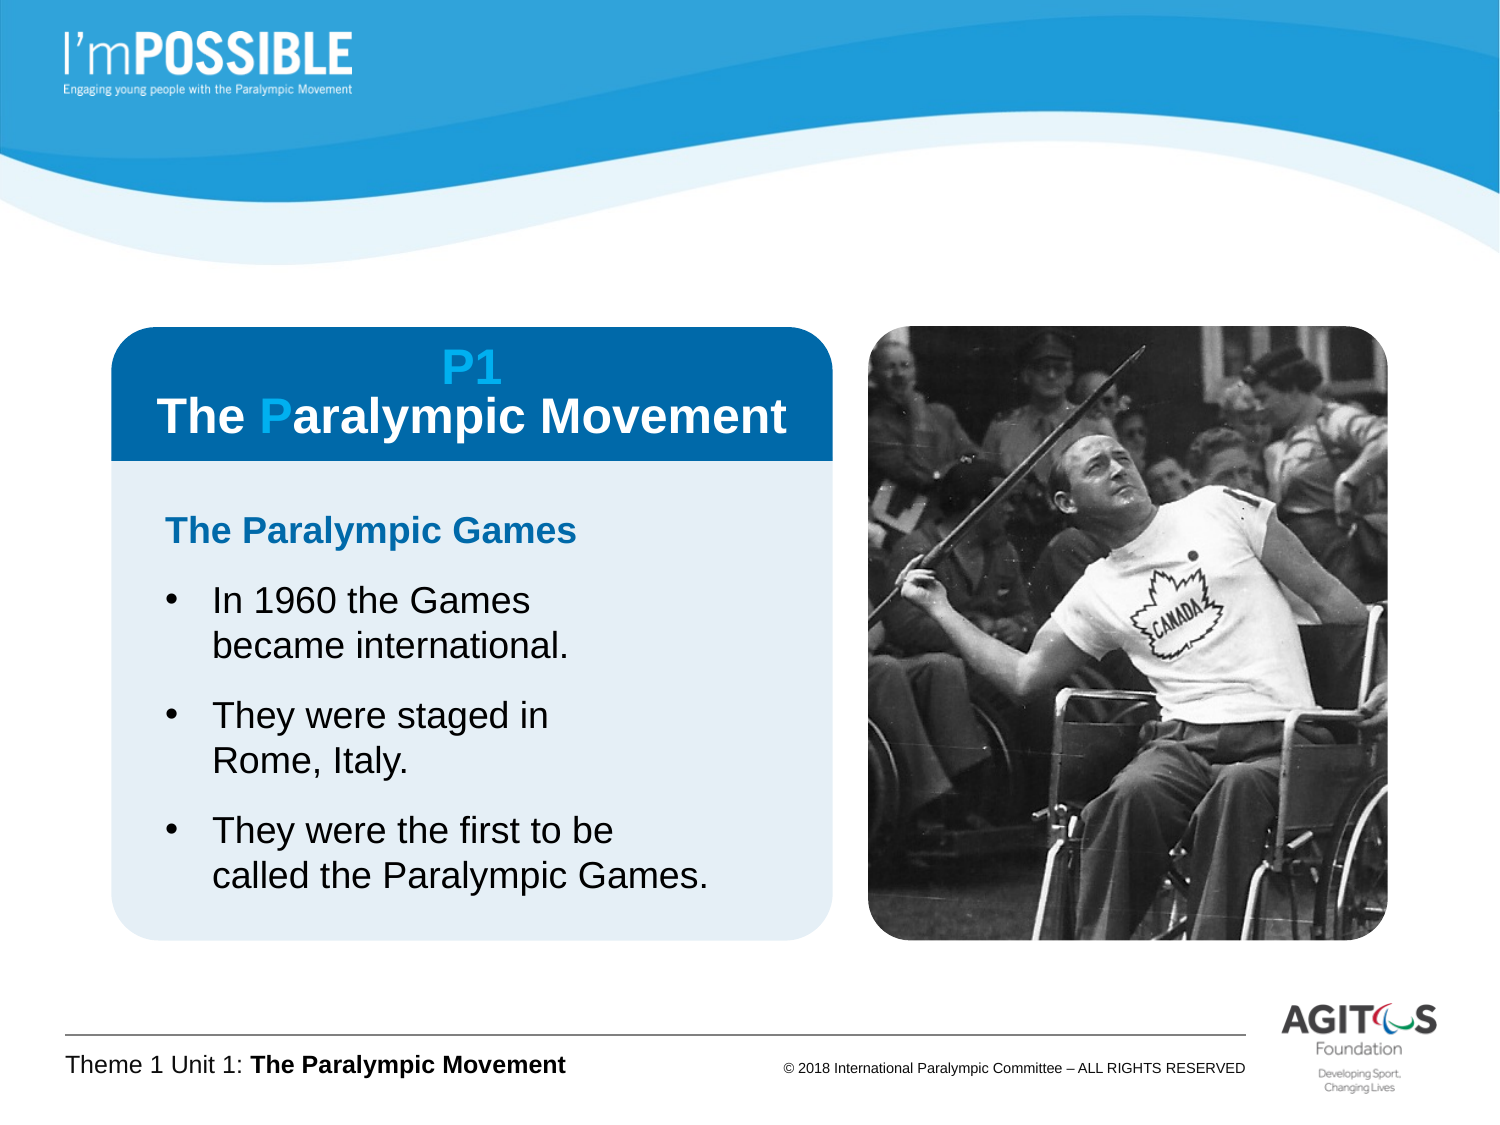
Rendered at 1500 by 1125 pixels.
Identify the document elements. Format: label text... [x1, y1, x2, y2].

picture [867, 325, 1388, 941]
picture [0, 0, 1500, 273]
text_box [109, 463, 835, 943]
text_box The Paralympic Games In 1960 the Games became international. They were staged in Rome, Italy. They were the first to be called the Paralympic Games. [165, 498, 739, 904]
text_box P1 The Paralympic Movement [111, 350, 833, 438]
text_box [109, 358, 835, 463]
picture [1281, 1003, 1437, 1094]
text_box [114, 324, 830, 350]
